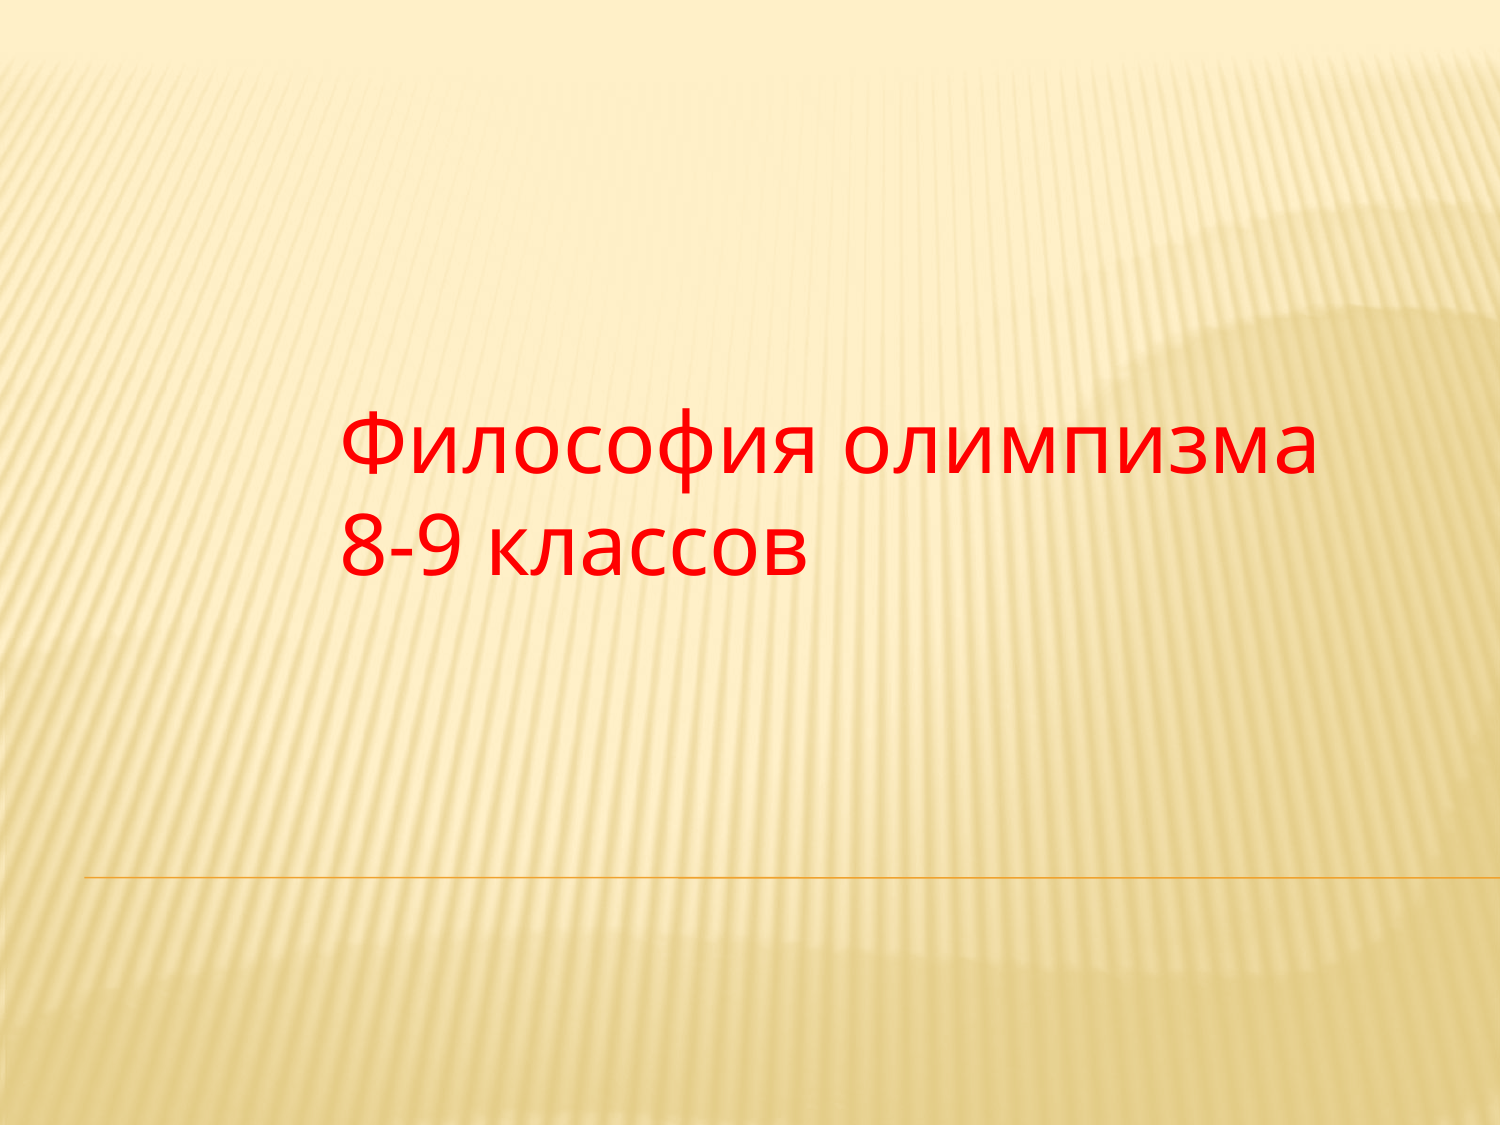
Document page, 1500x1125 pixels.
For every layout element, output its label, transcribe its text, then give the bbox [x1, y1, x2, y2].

title Философия олимпизма 8-9 классов [324, 137, 1412, 608]
